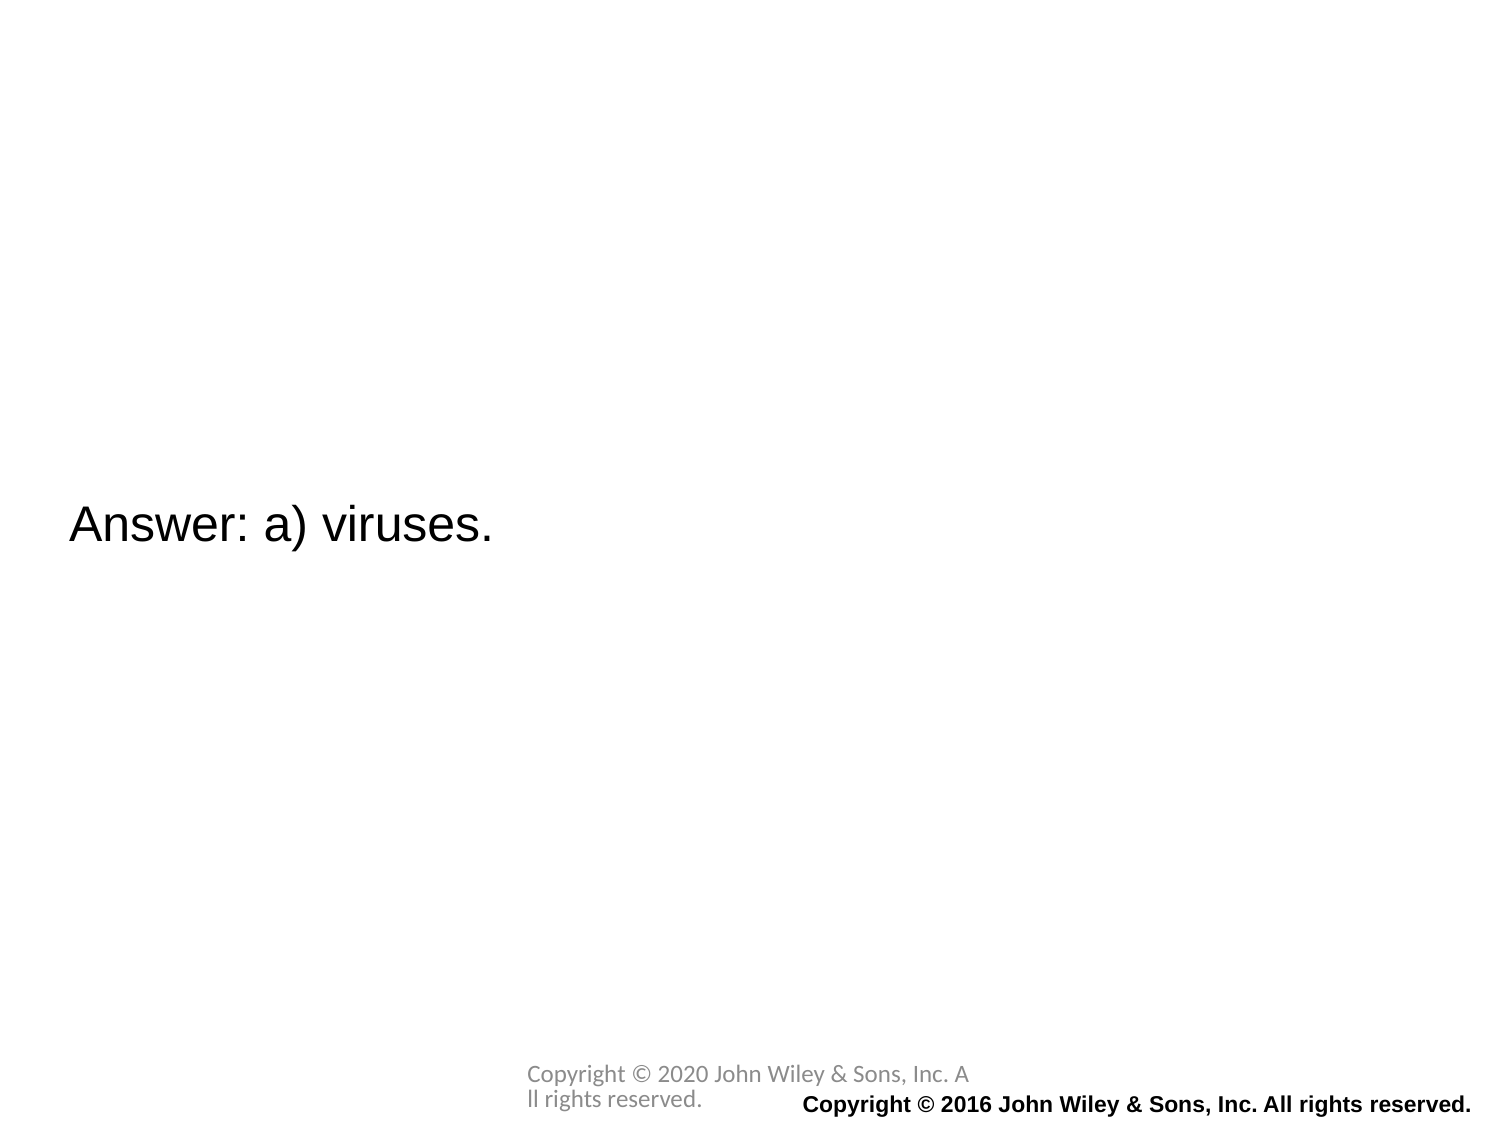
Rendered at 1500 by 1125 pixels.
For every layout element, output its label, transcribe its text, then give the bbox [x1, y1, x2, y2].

text_box Copyright © 2016 John Wiley & Sons, Inc. All rights reserved. [512, 1065, 1488, 1125]
footer Copyright © 2020 John Wiley & Sons, Inc. All rights reserved. [512, 1042, 988, 1103]
text_box Answer: a) viruses. [54, 483, 1466, 559]
